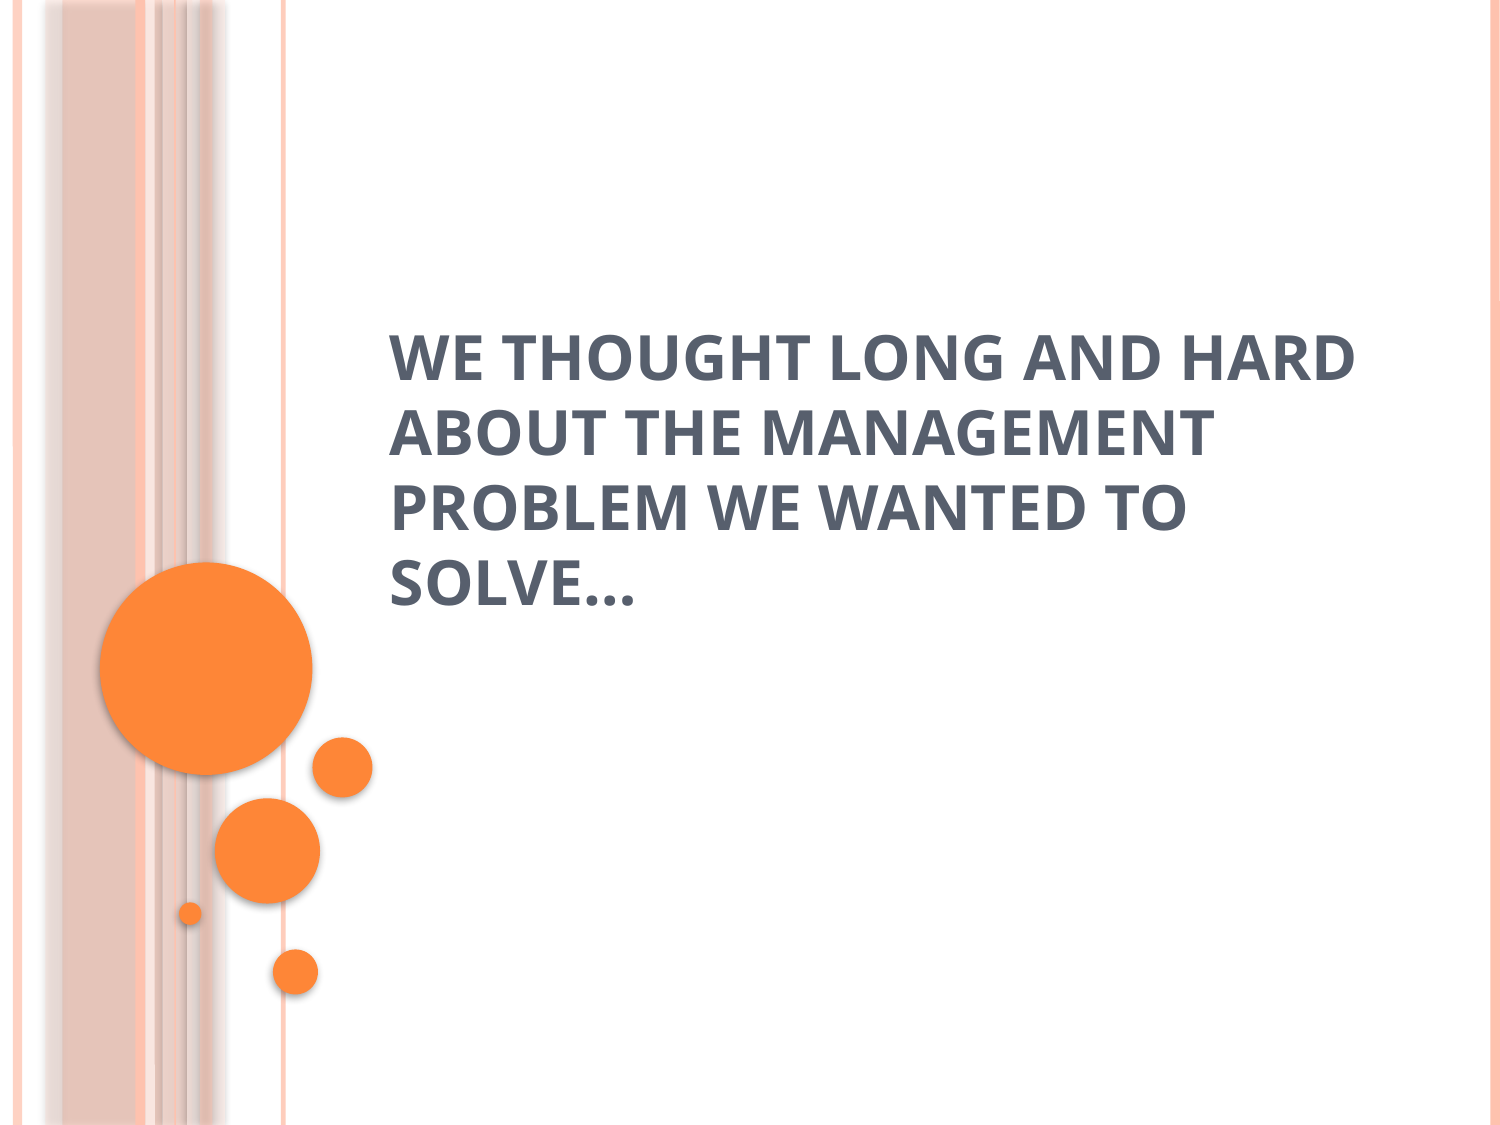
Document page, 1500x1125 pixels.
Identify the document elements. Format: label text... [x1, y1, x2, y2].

title We thought long and hard about the management problem we wanted to solve… [375, 312, 1388, 625]
